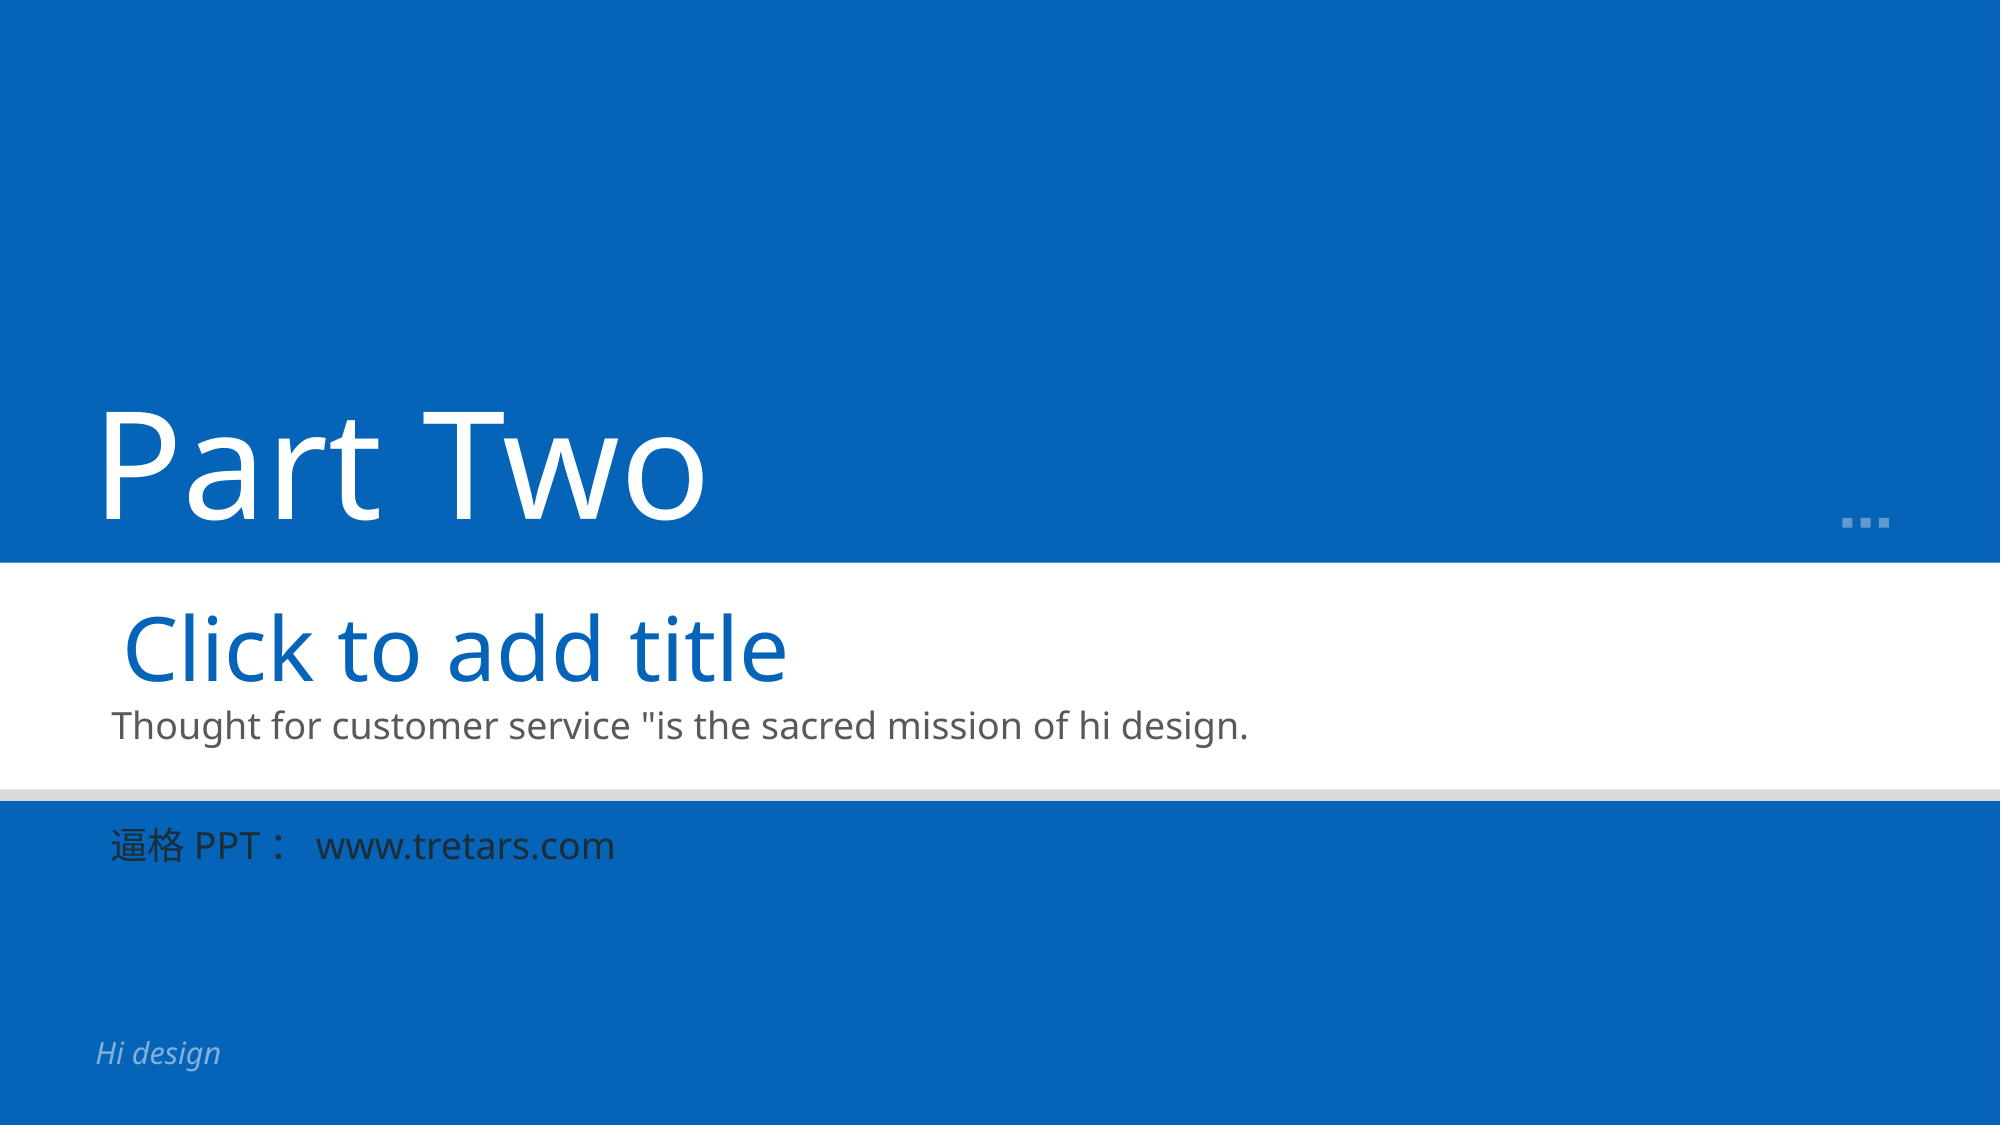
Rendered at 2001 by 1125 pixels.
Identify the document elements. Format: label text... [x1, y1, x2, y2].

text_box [83, 584, 1272, 756]
text_box [0, 561, 2000, 788]
text_box [0, 0, 2000, 561]
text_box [1842, 517, 1889, 528]
text_box [0, 802, 2000, 1125]
text_box Hi design [80, 1027, 237, 1079]
text_box Part Two [77, 362, 727, 558]
text_box 逼格PPT：www.tretars.com [95, 814, 631, 875]
text_box [0, 788, 2000, 802]
